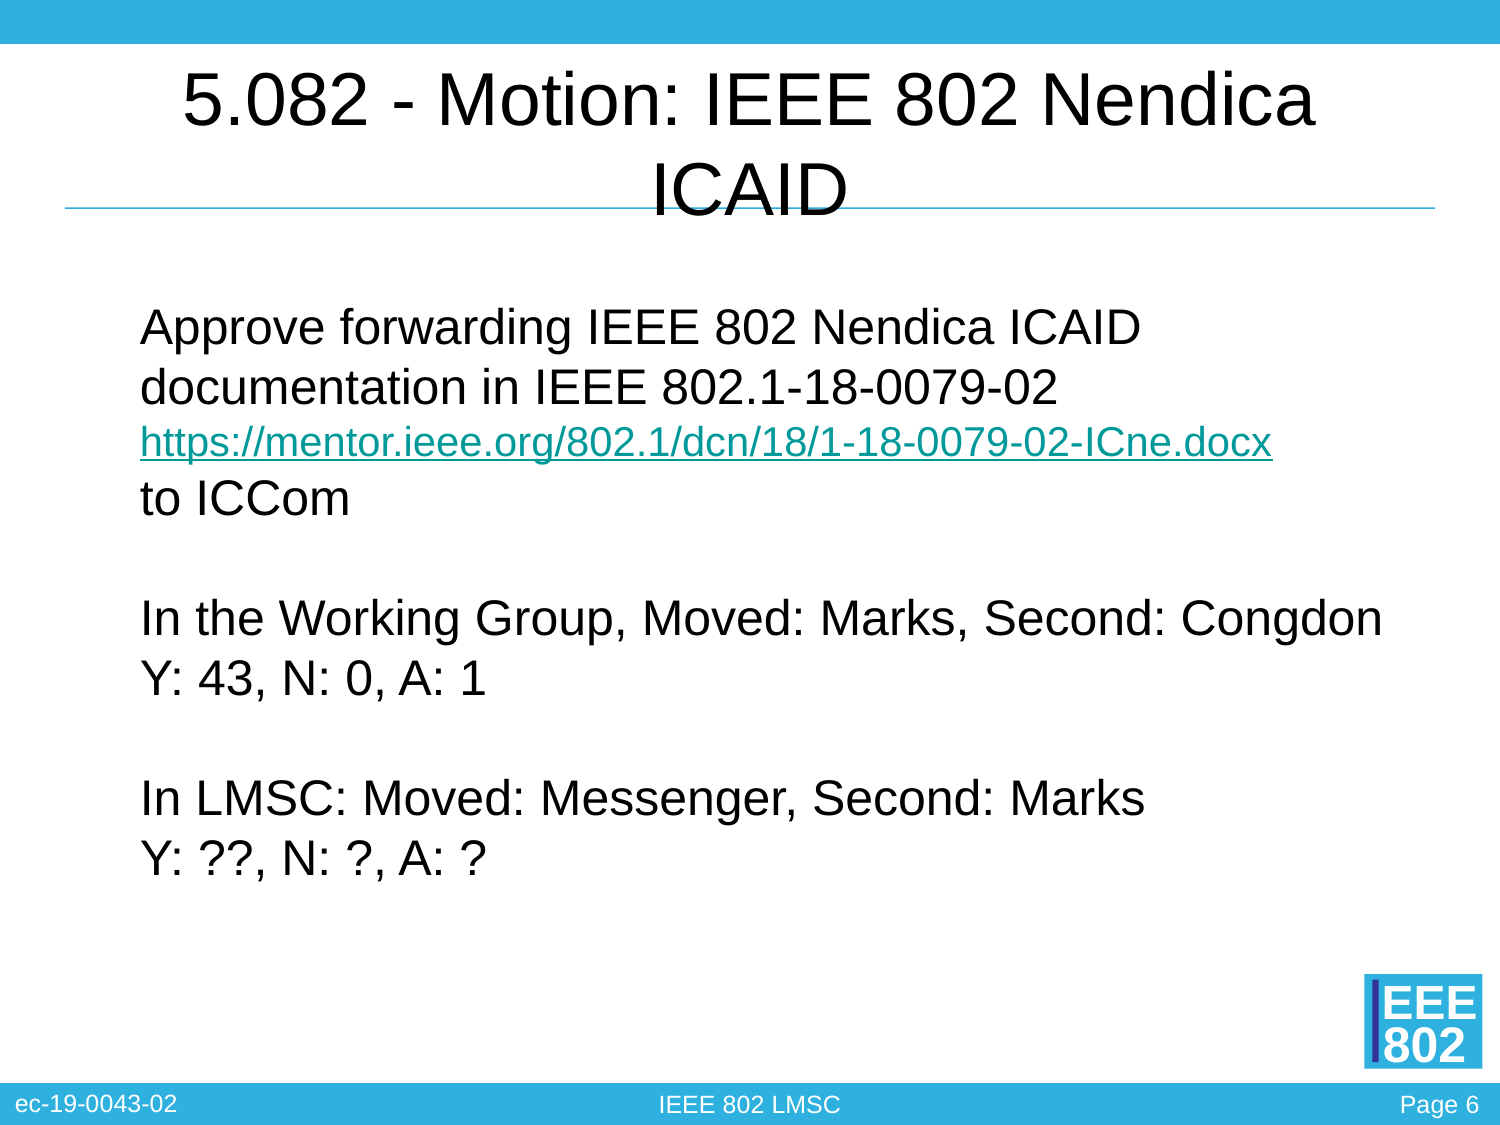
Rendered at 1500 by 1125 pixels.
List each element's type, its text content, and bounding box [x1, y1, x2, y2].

text_box Approve forwarding IEEE 802 Nendica ICAID documentation in IEEE 802.1-18-0079-02 https://mentor.ieee.org/802.1/dcn/18/1-18-0079-02-ICne.docx to ICCom In the Working Group, Moved: Marks, Second: Congdon Y: 43, N: 0, A: 1 In LMSC: Moved: Messenger, Second: Marks Y: ??, N: ?, A: ? [125, 287, 1425, 953]
title 5.082 - Motion: IEEE 802 Nendica ICAID [75, 75, 1425, 205]
